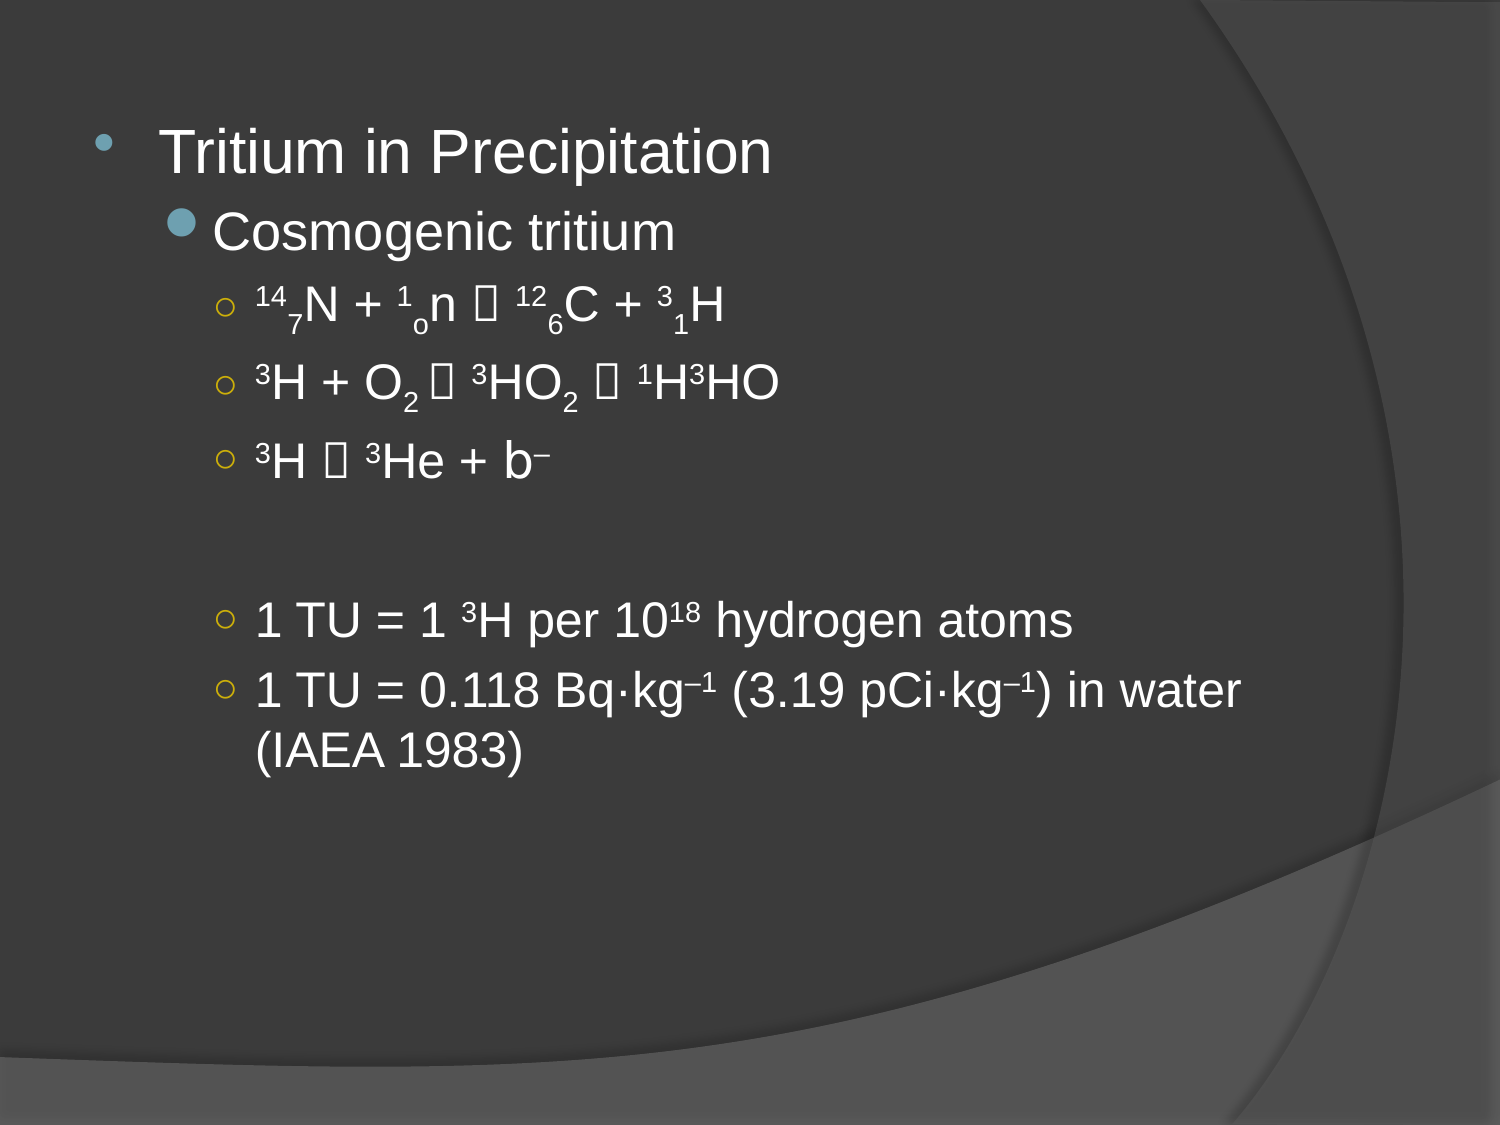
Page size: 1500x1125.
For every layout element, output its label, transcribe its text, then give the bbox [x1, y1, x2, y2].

list Tritium in Precipitation Cosmogenic tritium 147N + 1on  126C + 31H 3H + O2  3HO2  1H3HO 3H  3He + b– 1 TU = 1 3H per 1018 hydrogen atoms 1 TU = 0.118 Bq·kg–1 (3.19 pCi·kg–1) in water (IAEA 1983) [75, 103, 1300, 846]
